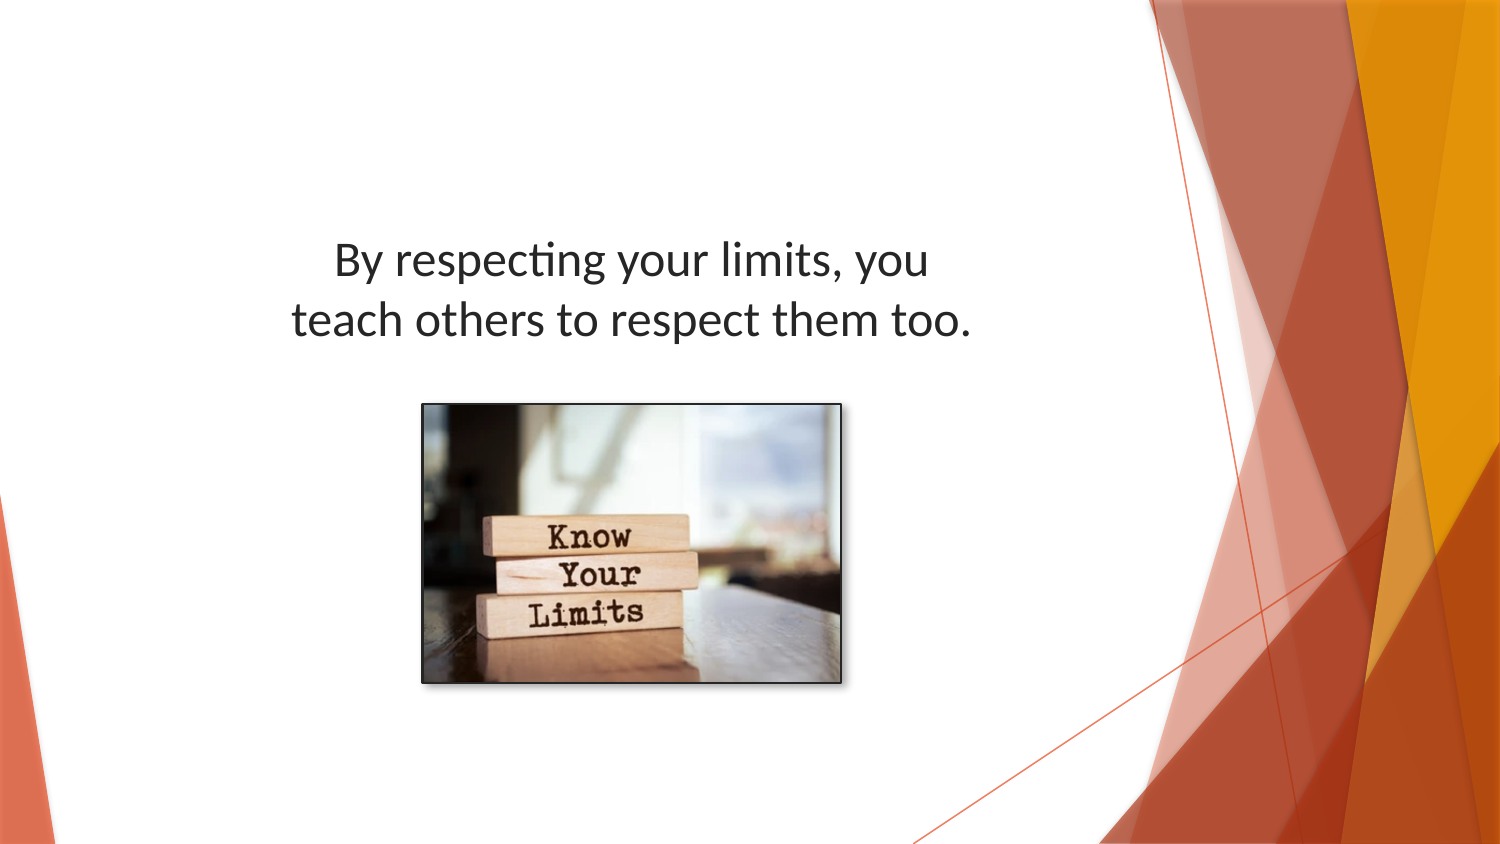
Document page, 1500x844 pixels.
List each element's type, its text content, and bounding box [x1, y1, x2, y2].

list By respecting your limits, you teach others to respect them too. [265, 197, 998, 375]
picture [423, 404, 841, 683]
